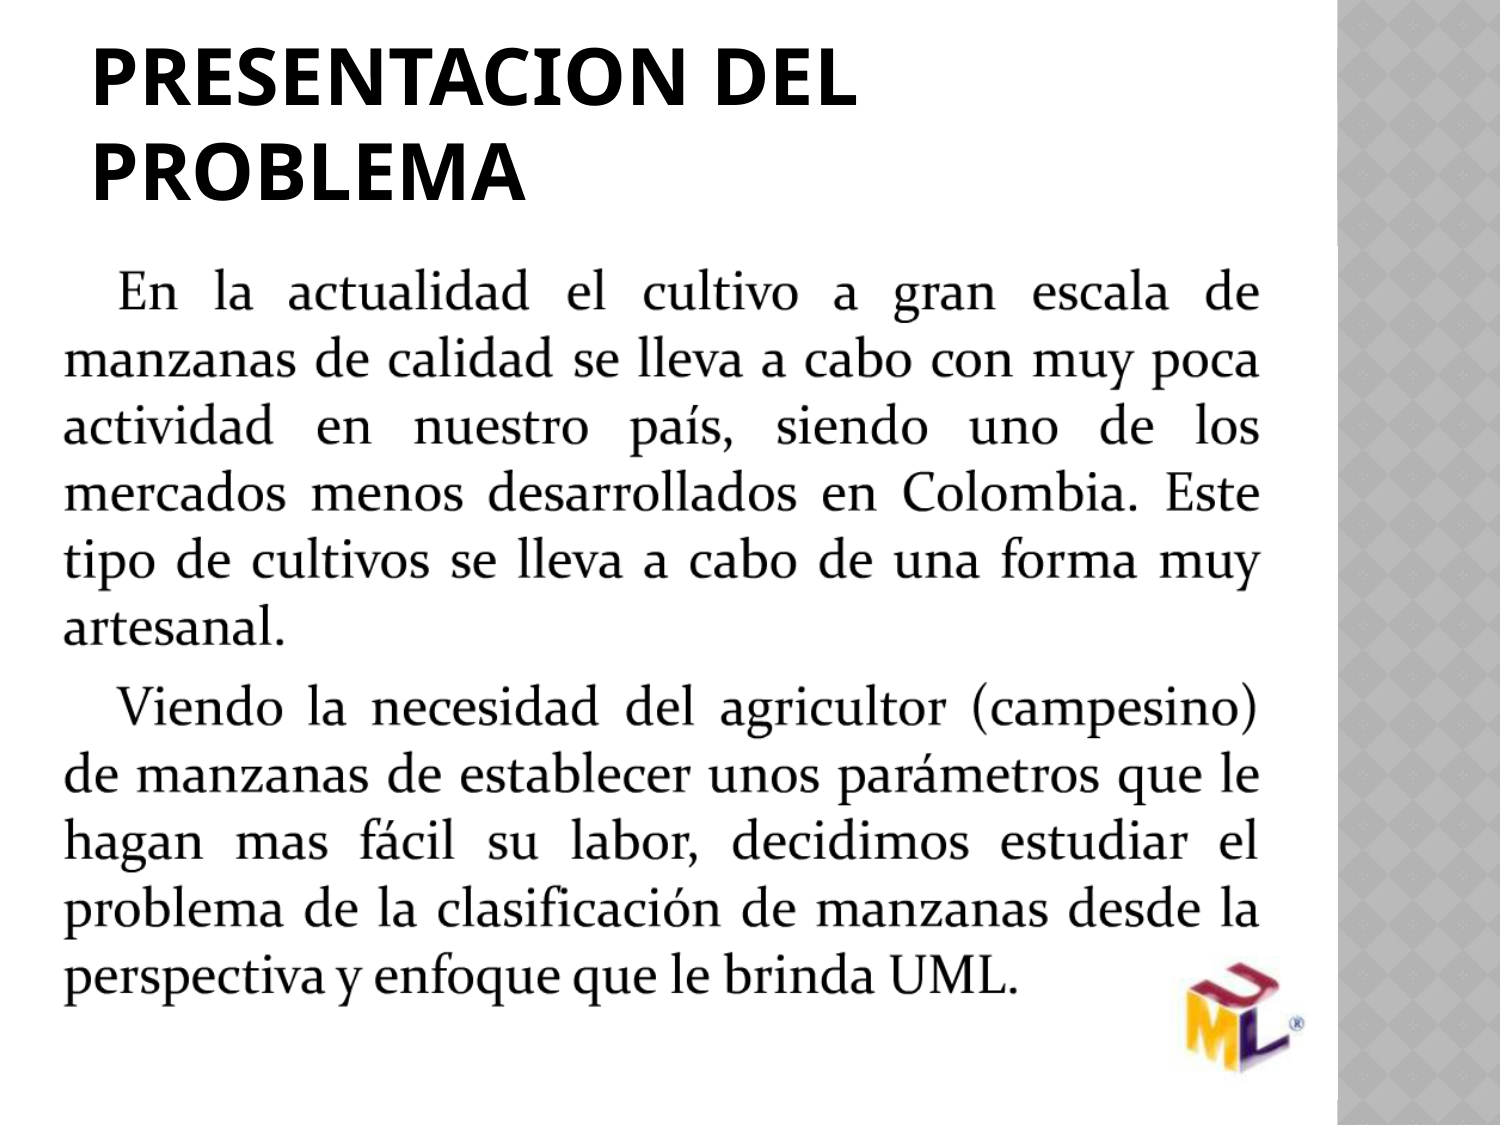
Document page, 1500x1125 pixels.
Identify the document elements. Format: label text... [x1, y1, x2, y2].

picture [11, 245, 1339, 1100]
title PRESENTACION DEL PROBLEMA [82, 58, 1270, 217]
